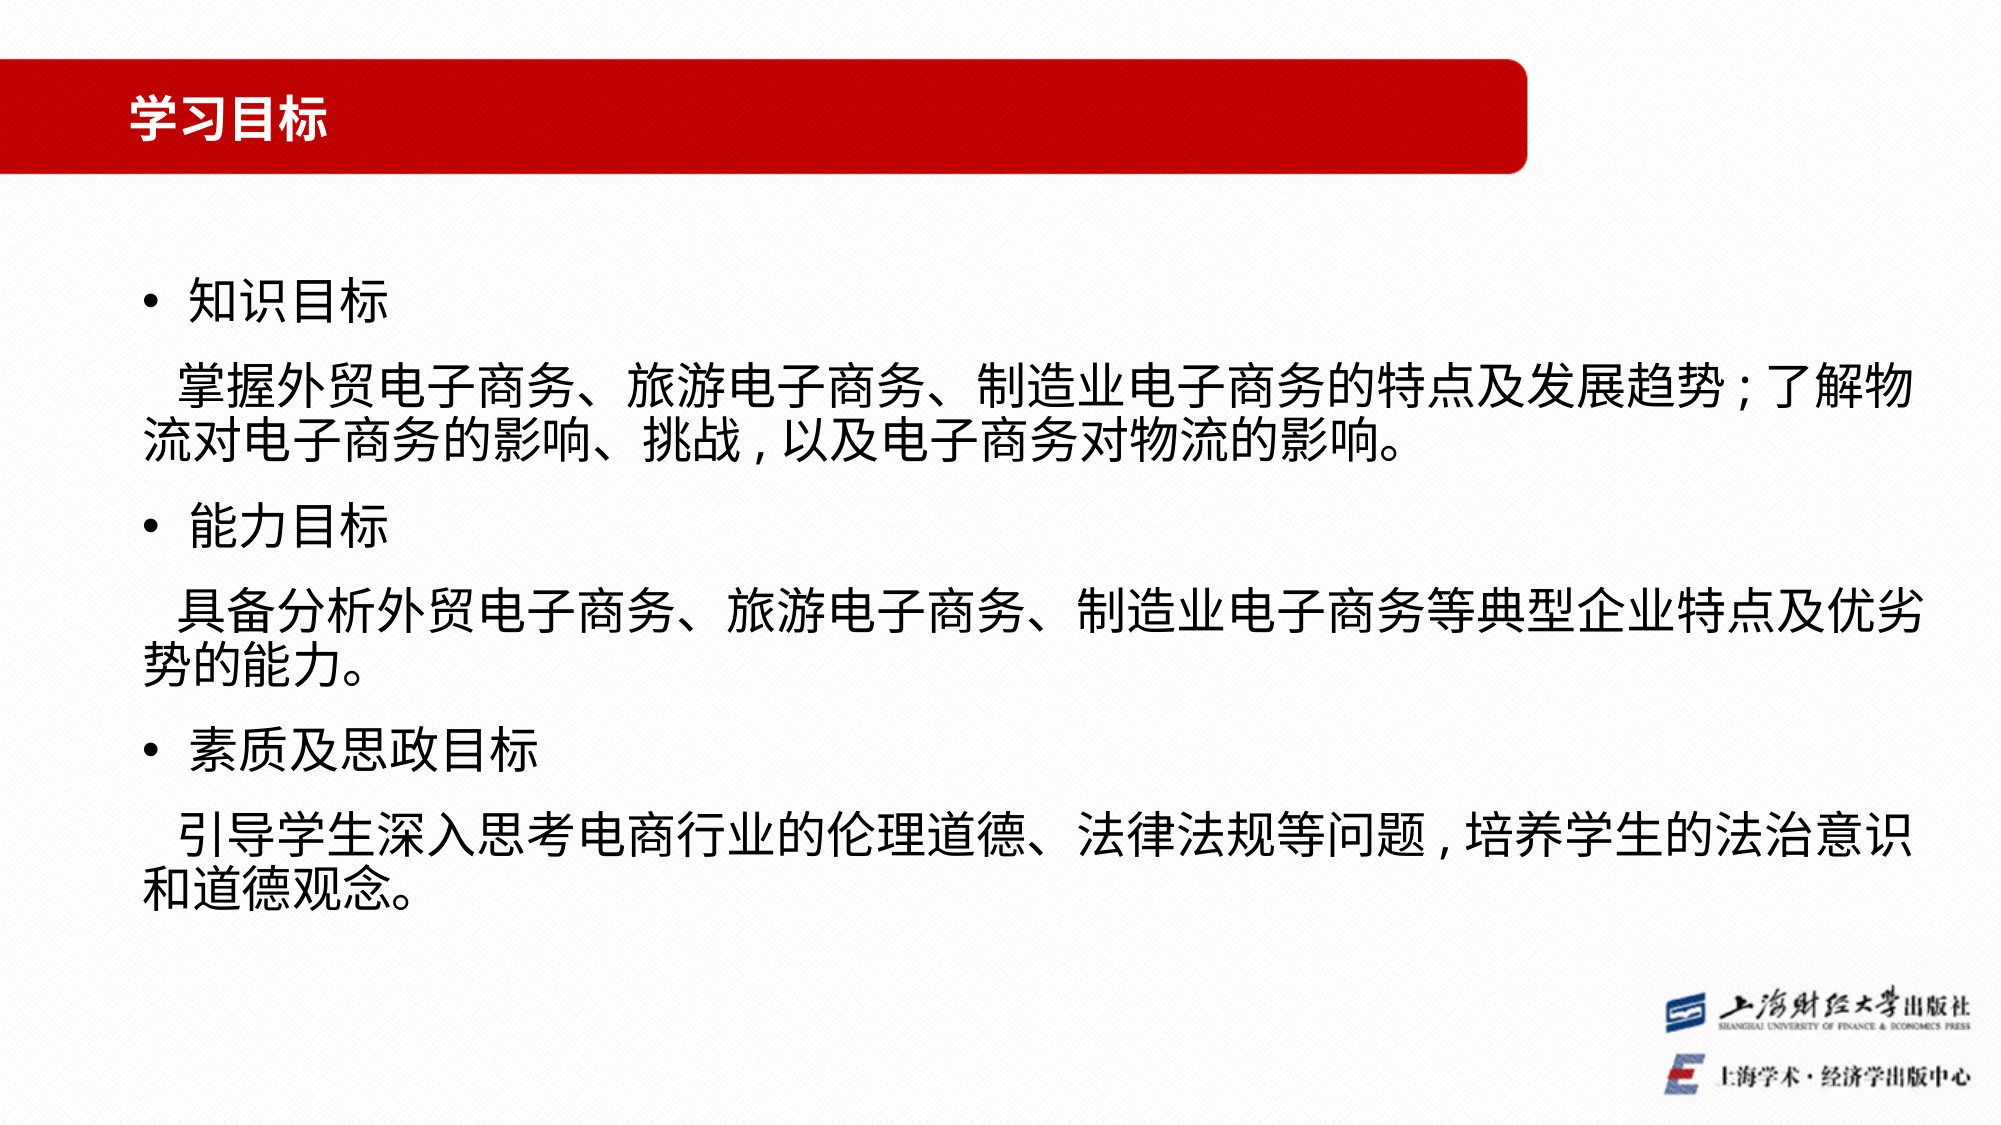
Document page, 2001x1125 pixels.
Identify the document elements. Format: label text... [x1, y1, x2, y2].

text_box 学习目标 [113, 55, 1754, 179]
picture [0, 0, 2001, 1125]
text_box 知识目标 掌握外贸电子商务、旅游电子商务、制造业电子商务的特点及发展趋势;了解物流对电子商务的影响、挑战,以及电子商务对物流的影响。 能力目标 具备分析外贸电子商务、旅游电子商务、制造业电子商务等典型企业特点及优劣势的能力。 素质及思政目标 引导学生深入思考电商行业的伦理道德、法律法规等问题,培养学生的法治意识和道德观念。 [127, 269, 1967, 946]
